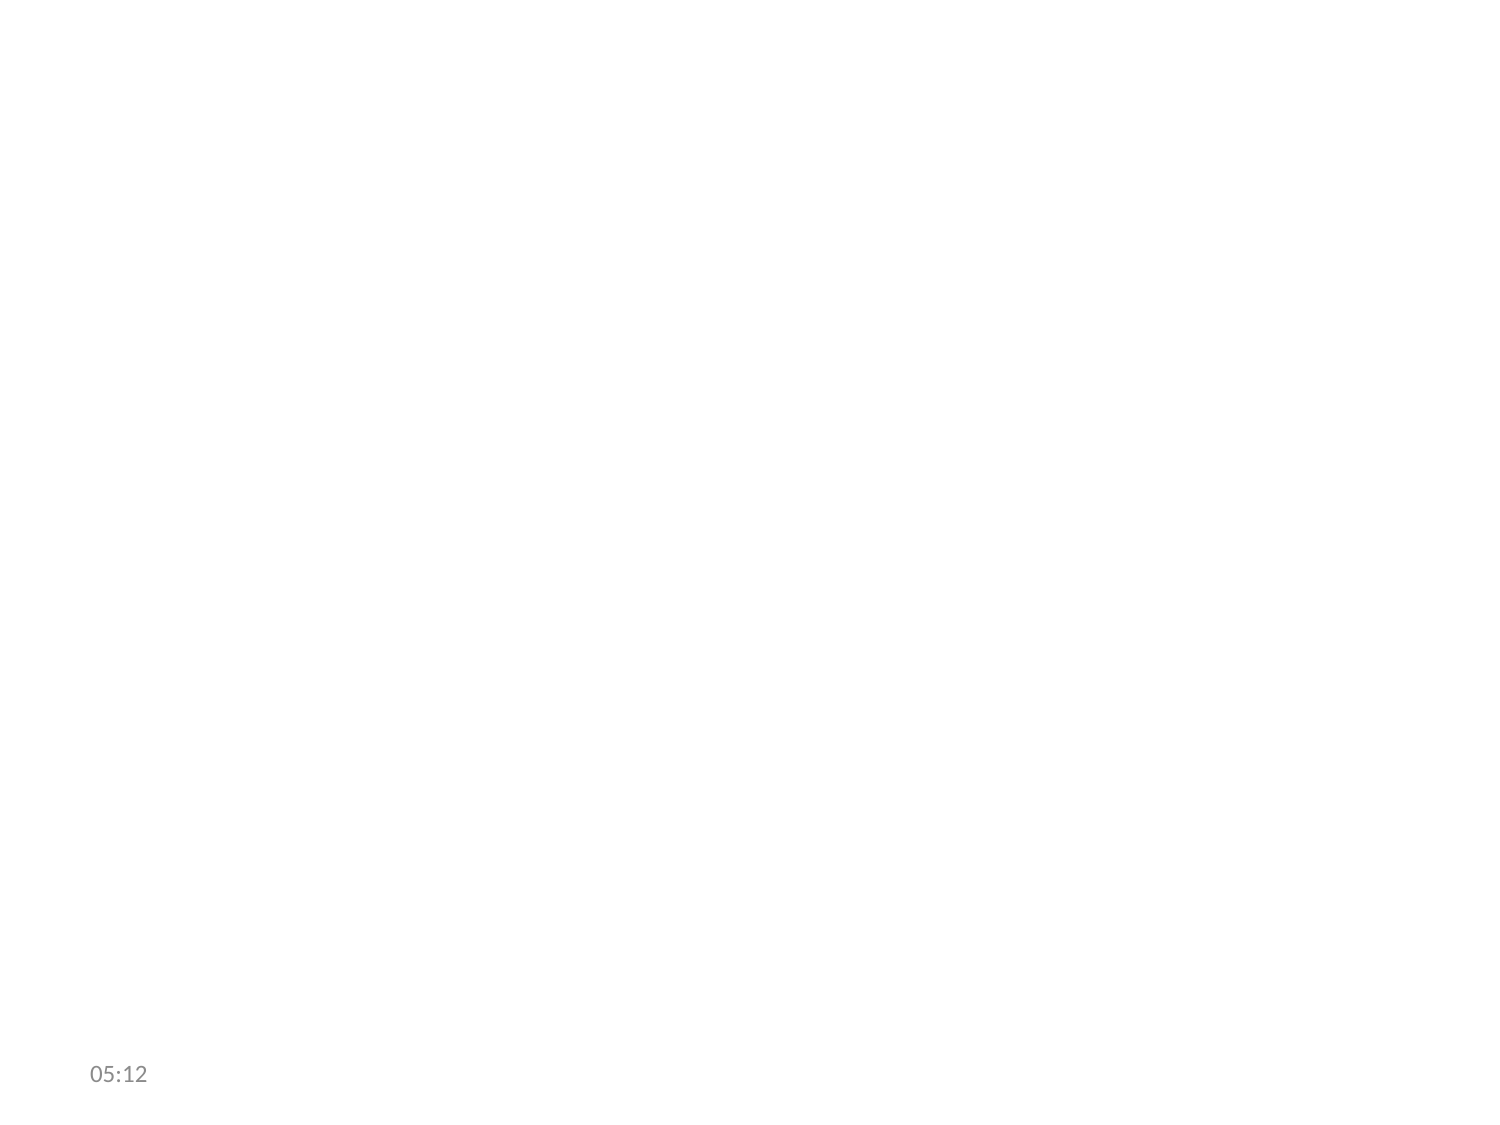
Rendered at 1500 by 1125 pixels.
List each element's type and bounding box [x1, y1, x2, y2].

slide_number [75, 1042, 425, 1103]
